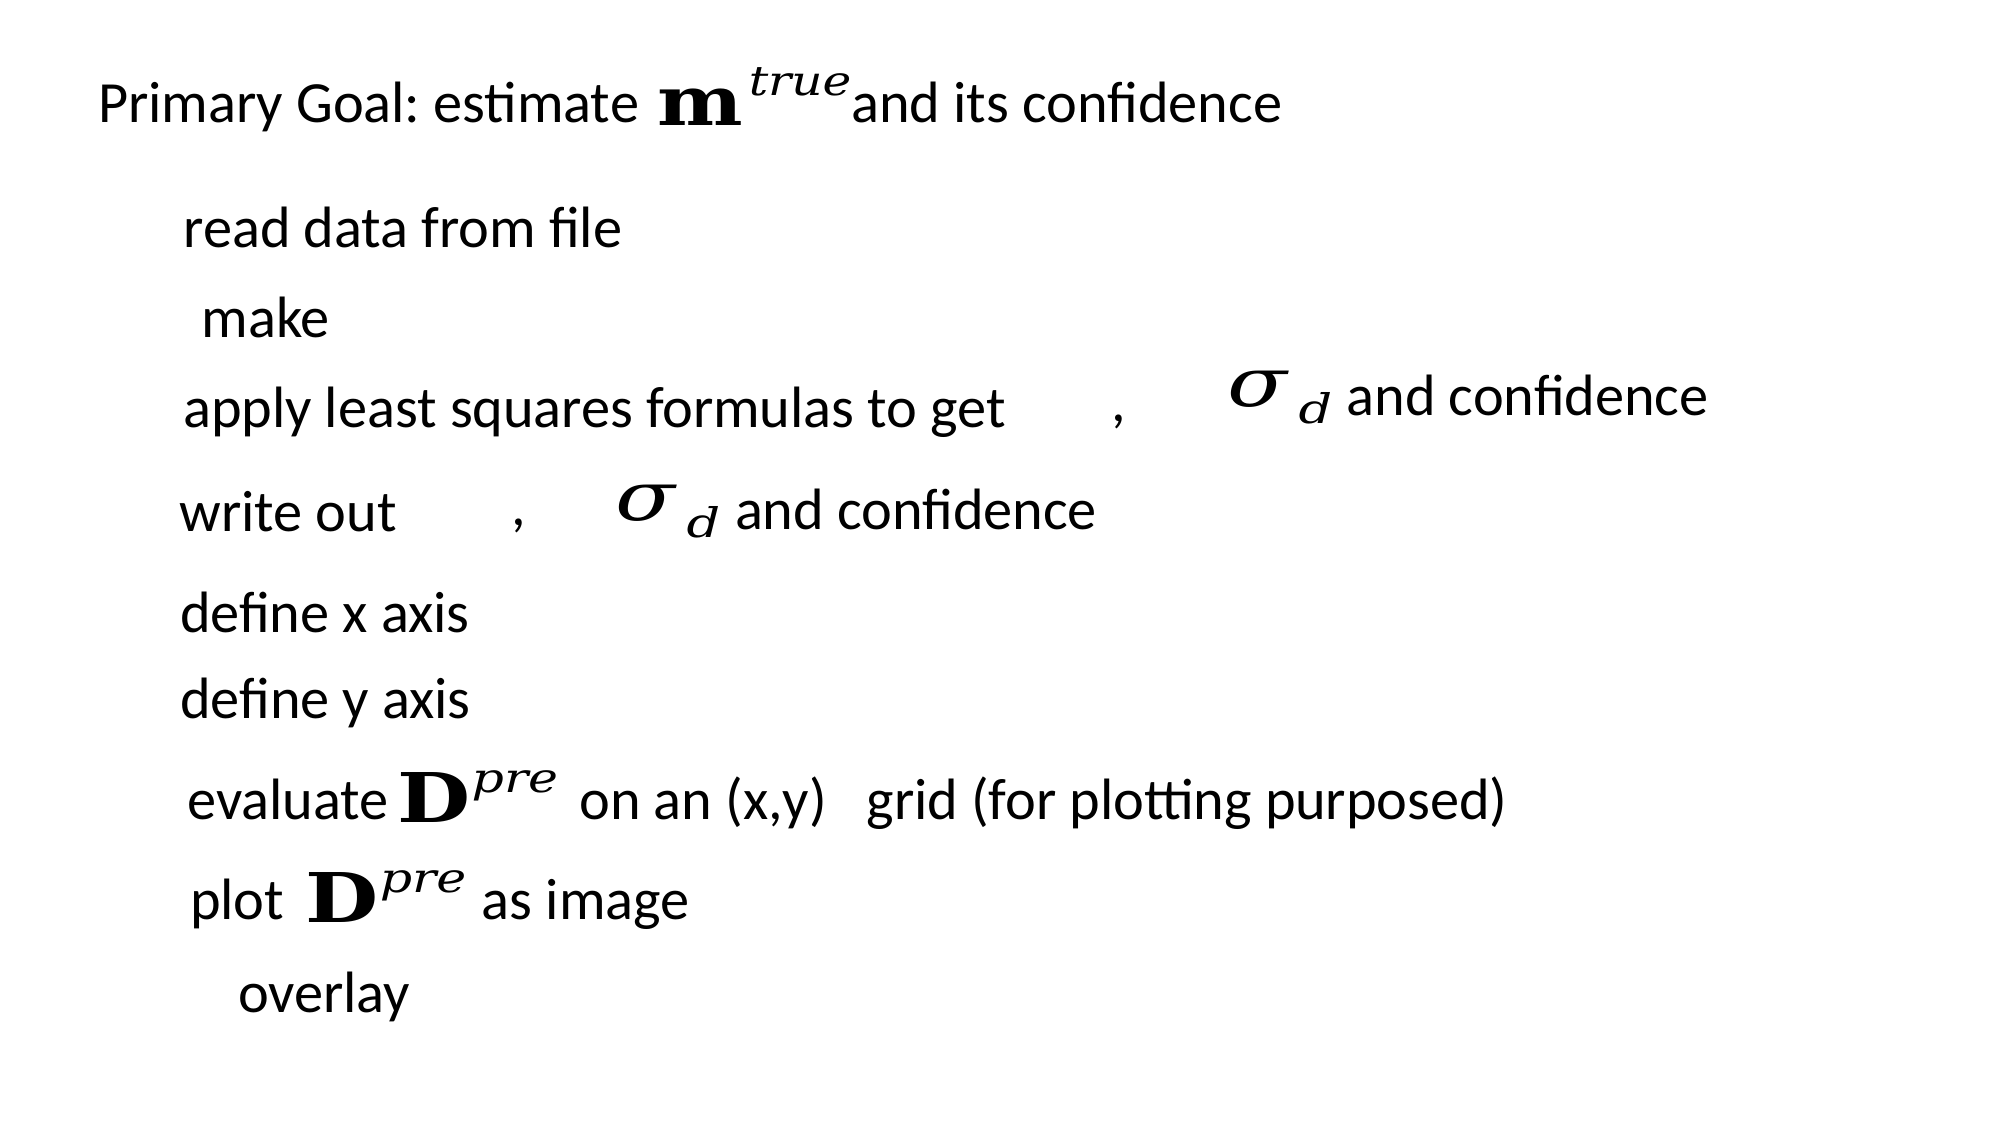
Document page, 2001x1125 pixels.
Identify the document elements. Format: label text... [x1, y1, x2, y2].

text_box as image [467, 853, 705, 939]
text_box and confidence [720, 463, 1112, 549]
text_box define y axis [165, 652, 486, 738]
text_box evaluate [172, 754, 430, 839]
text_box plot [175, 853, 326, 939]
text_box on an (x,y) grid (for plotting purposed) [564, 754, 1550, 839]
text_box define x axis [165, 566, 485, 652]
text_box and confidence [1331, 349, 1724, 435]
text_box write out [164, 465, 425, 551]
text_box and its confidence [836, 56, 1298, 142]
text_box apply least squares formulas to get [168, 361, 1075, 447]
text_box Primary Goal: estimate [83, 56, 655, 142]
text_box read data from file [169, 181, 638, 267]
